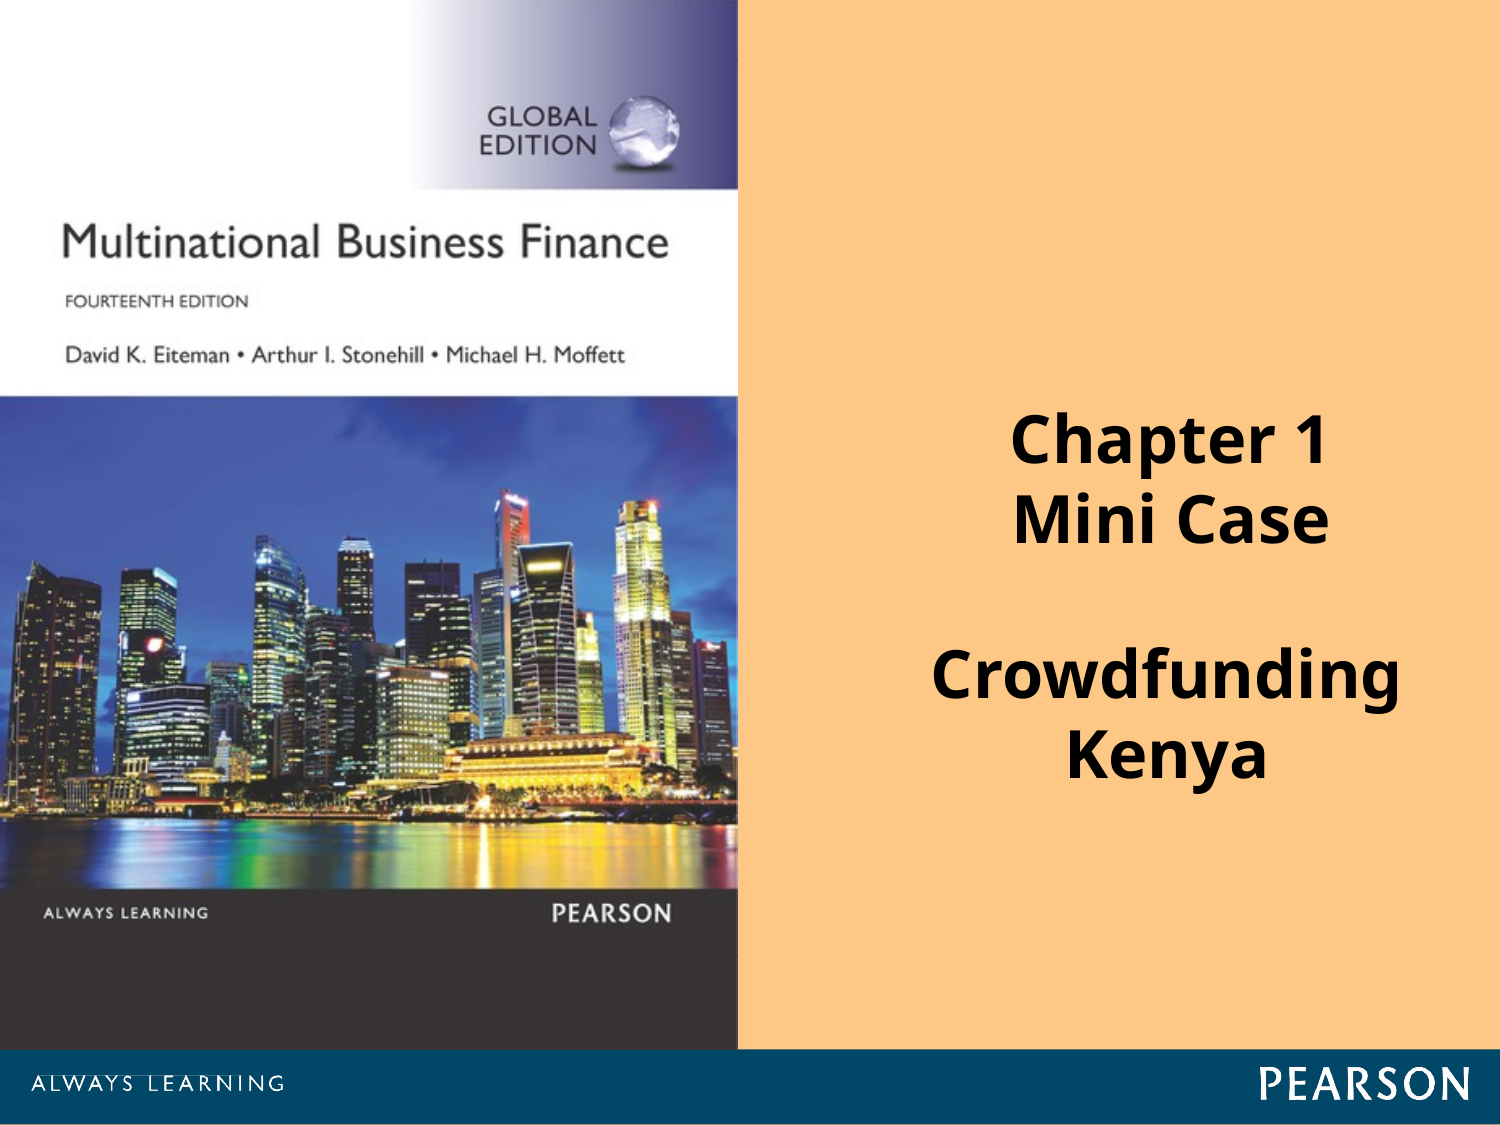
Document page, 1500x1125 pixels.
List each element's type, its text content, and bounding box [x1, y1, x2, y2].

text_box Chapter 1 Mini Case [849, 362, 1493, 591]
picture [0, 0, 738, 1049]
text_box Crowdfunding Kenya [867, 624, 1468, 913]
